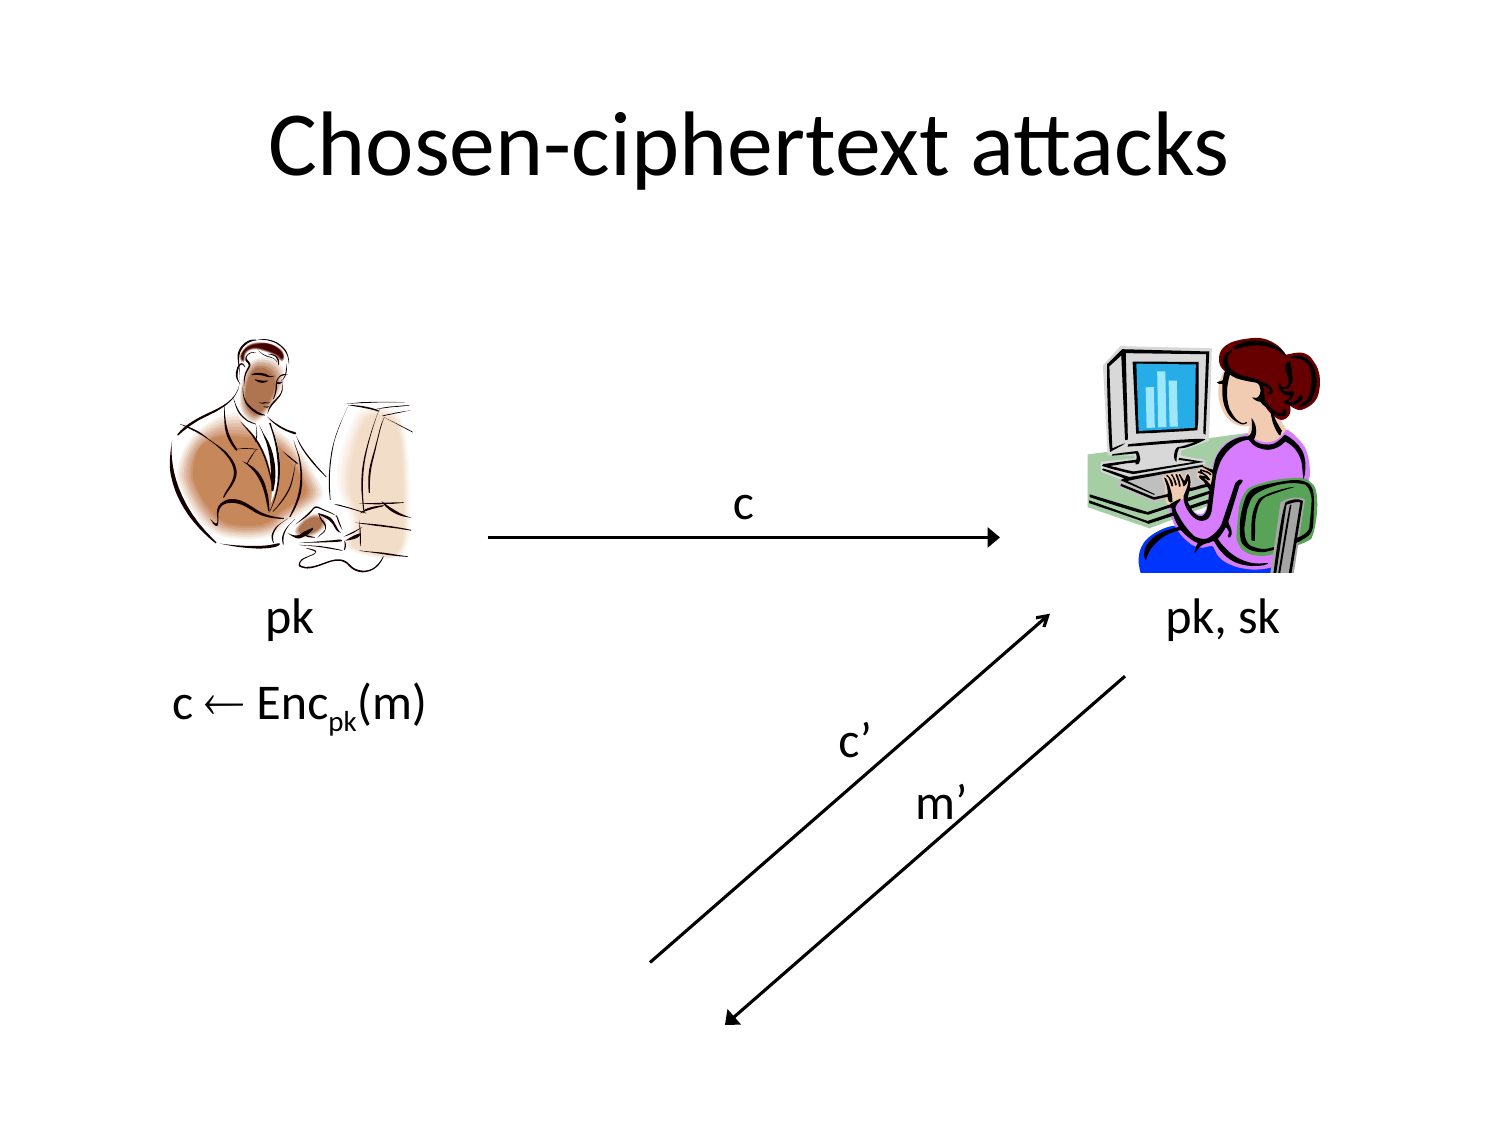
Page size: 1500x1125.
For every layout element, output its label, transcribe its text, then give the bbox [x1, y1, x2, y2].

picture [162, 337, 414, 576]
text_box pk [250, 585, 330, 651]
picture [1087, 337, 1321, 576]
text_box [649, 613, 1051, 963]
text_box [724, 675, 1126, 1026]
text_box c [718, 462, 770, 536]
text_box c  Encpk(m) [157, 661, 443, 745]
text_box pk, sk [1150, 585, 1296, 651]
title Chosen-ciphertext attacks [75, 45, 1425, 233]
